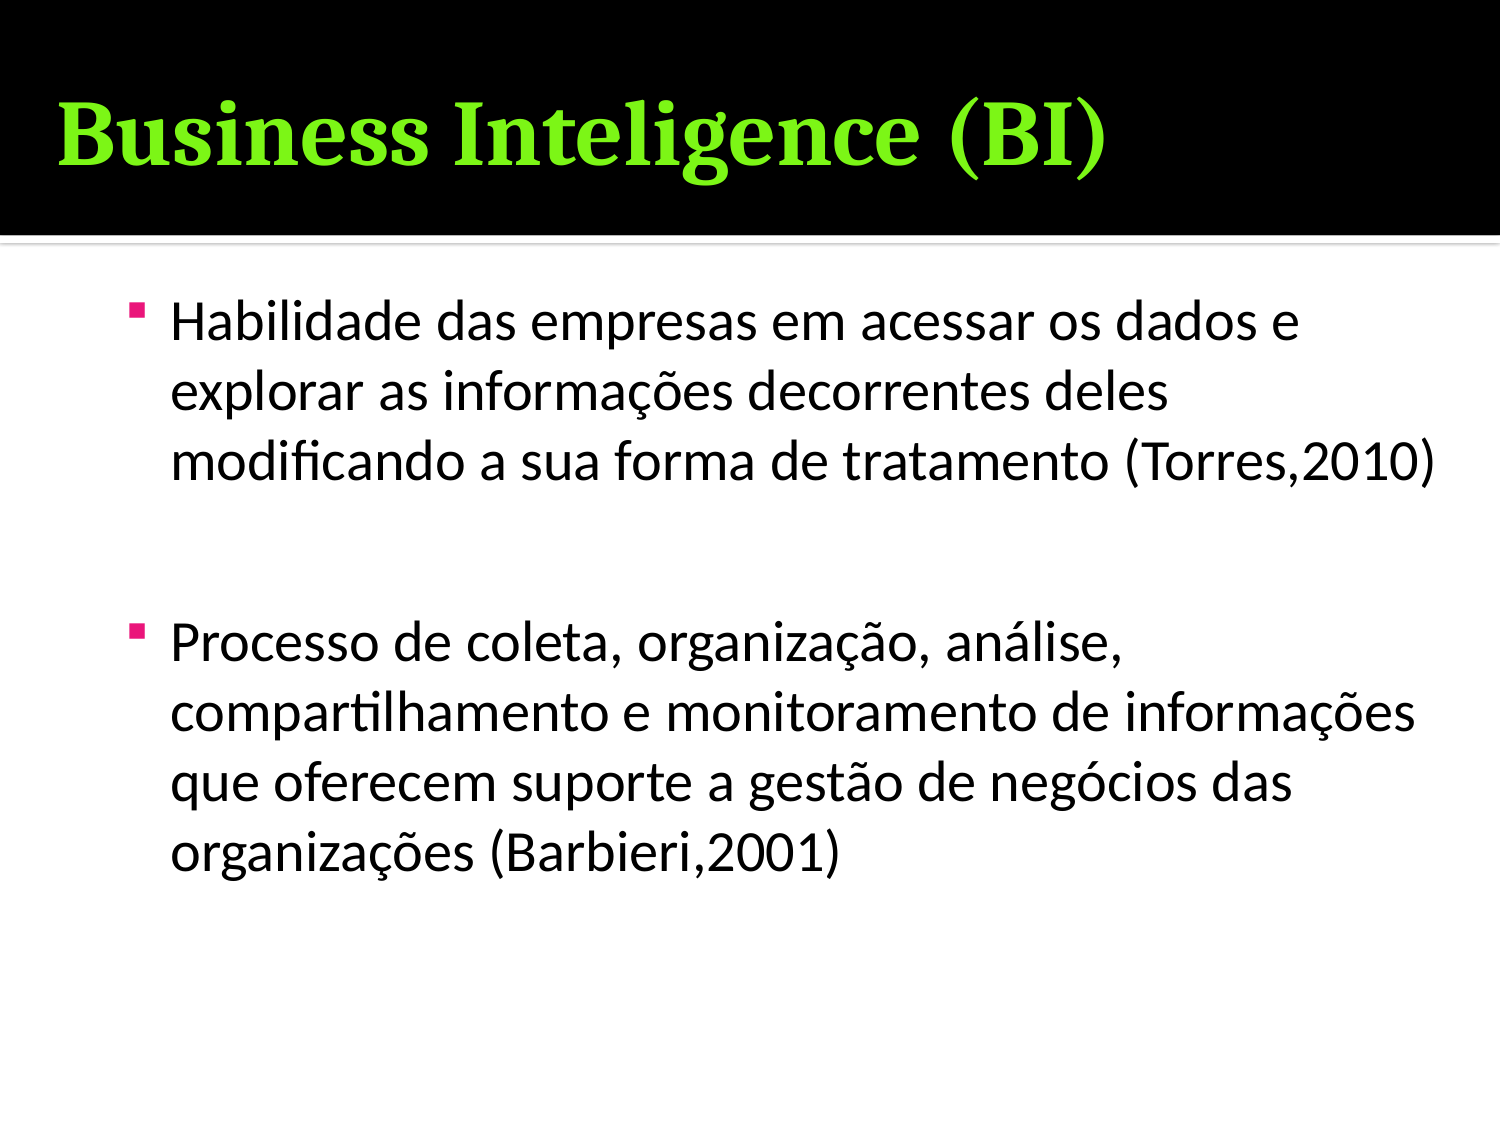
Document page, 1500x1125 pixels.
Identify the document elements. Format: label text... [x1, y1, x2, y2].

title Business Inteligence (BI) [41, 25, 1459, 231]
list Habilidade das empresas em acessar os dados e explorar as informações decorrentes deles modificando a sua forma de tratamento (Torres,2010) Processo de coleta, organização, análise, compartilhamento e monitoramento de informações que oferecem suporte a gestão de negócios das organizações (Barbieri,2001) [41, 267, 1459, 1094]
